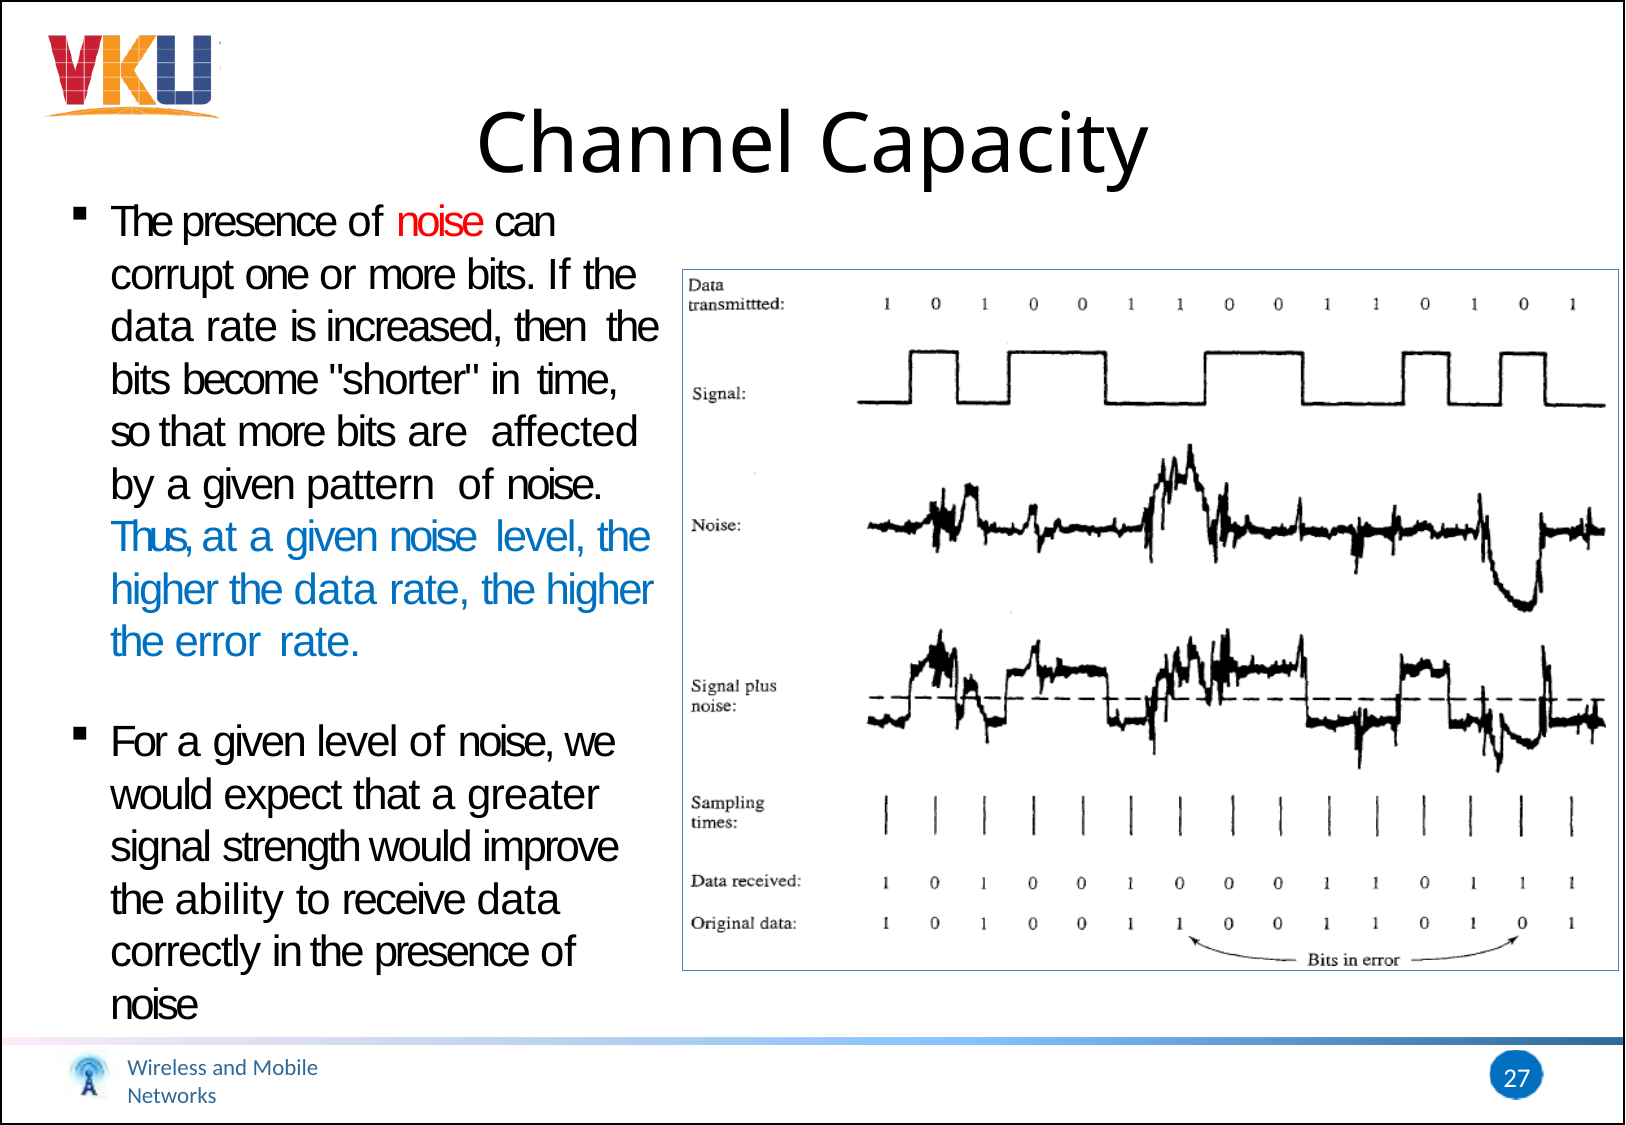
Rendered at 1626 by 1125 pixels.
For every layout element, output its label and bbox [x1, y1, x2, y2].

text_box [0, 0, 1625, 1125]
